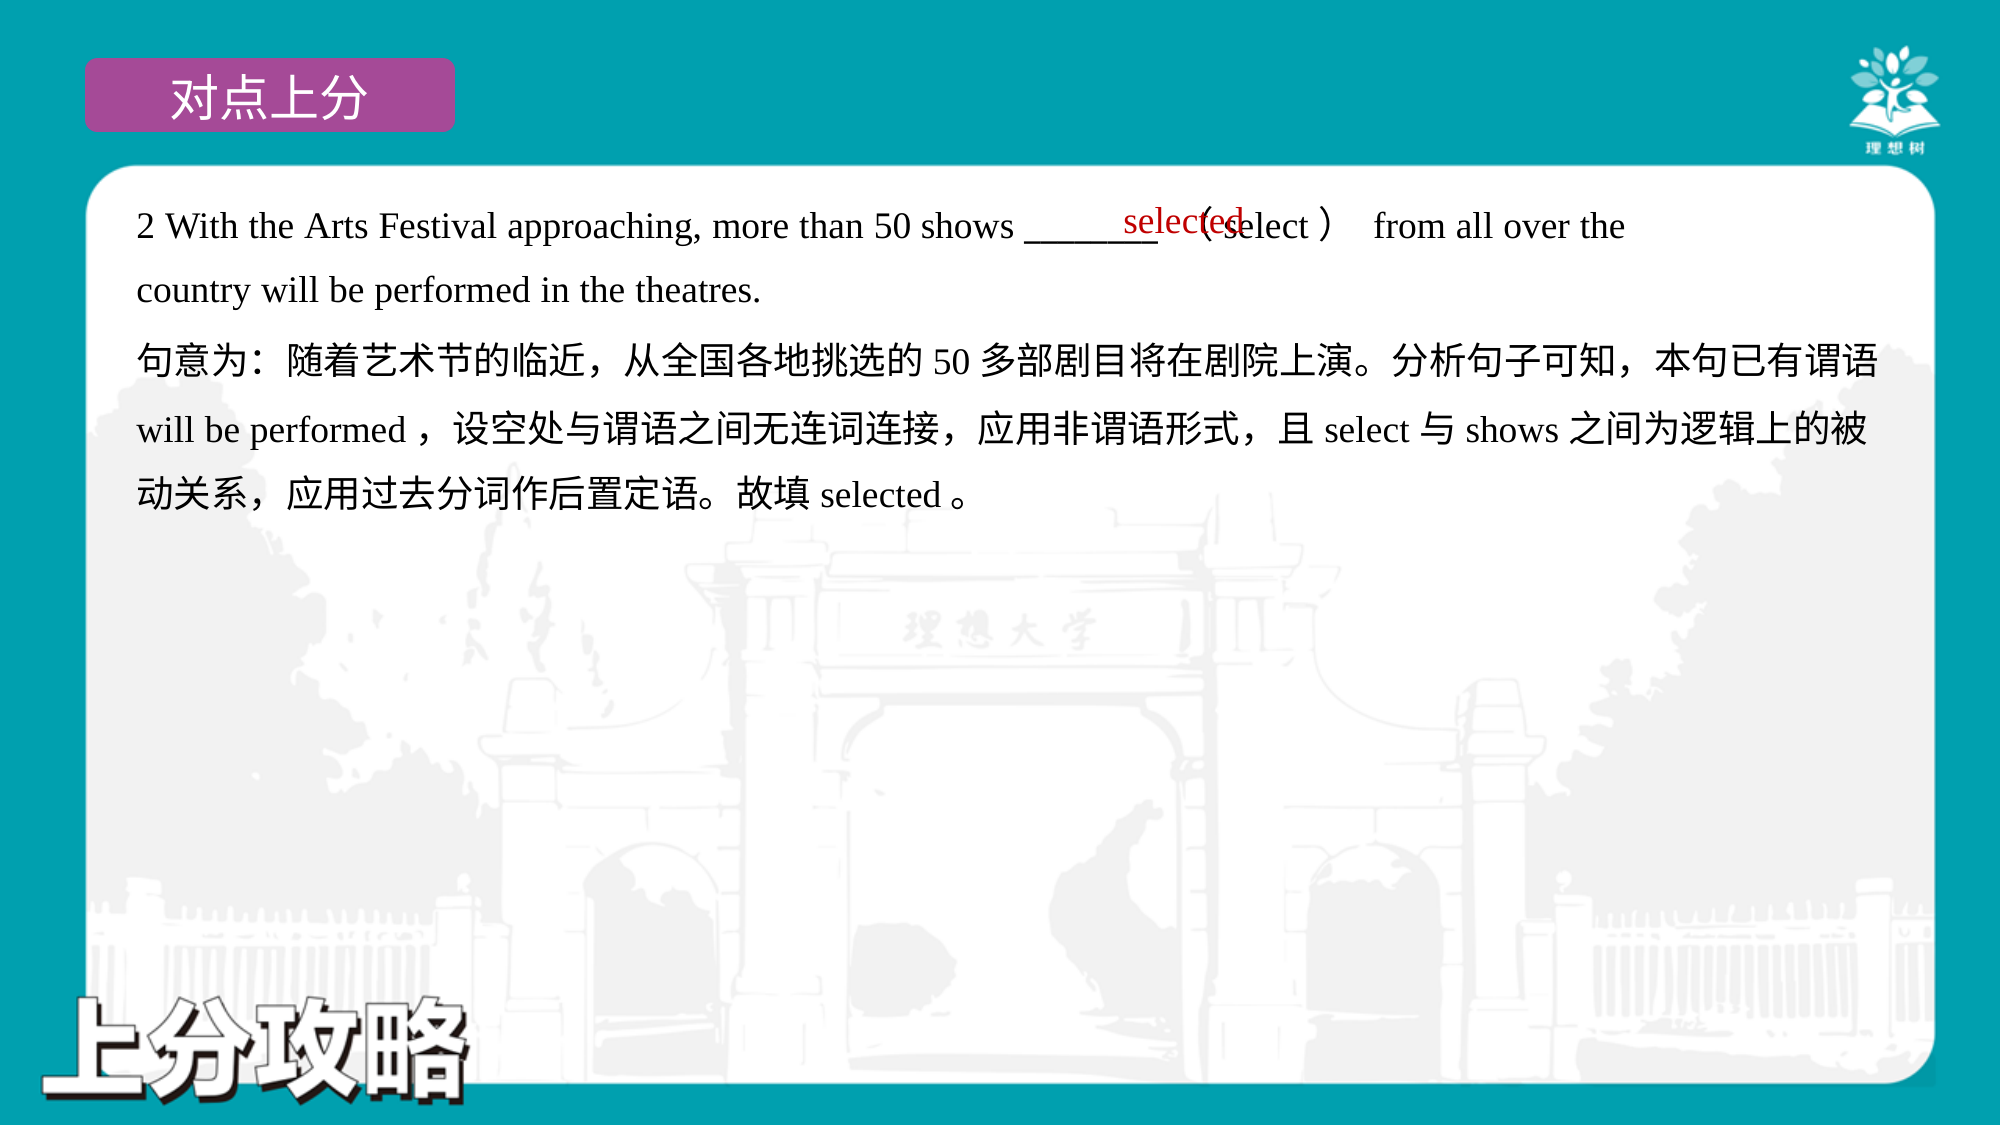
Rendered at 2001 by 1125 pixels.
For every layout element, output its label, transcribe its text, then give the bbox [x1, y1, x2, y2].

text_box 2 With the Arts Festival approaching, more than 50 shows ________ （select） from all over the country will be performed in the theatres. [136, 176, 1865, 304]
text_box selected [1109, 172, 1258, 234]
picture [0, 0, 2000, 1125]
text_box 句意为：随着艺术节的临近，从全国各地挑选的50多部剧目将在剧院上演。分析句子可知，本句已有谓语 will be performed，设空处与谓语之间无连词连接，应用非谓语形式，且select与shows之间为逻辑上的被 动关系，应用过去分词作后置定语。故填selected。 [136, 312, 1865, 509]
